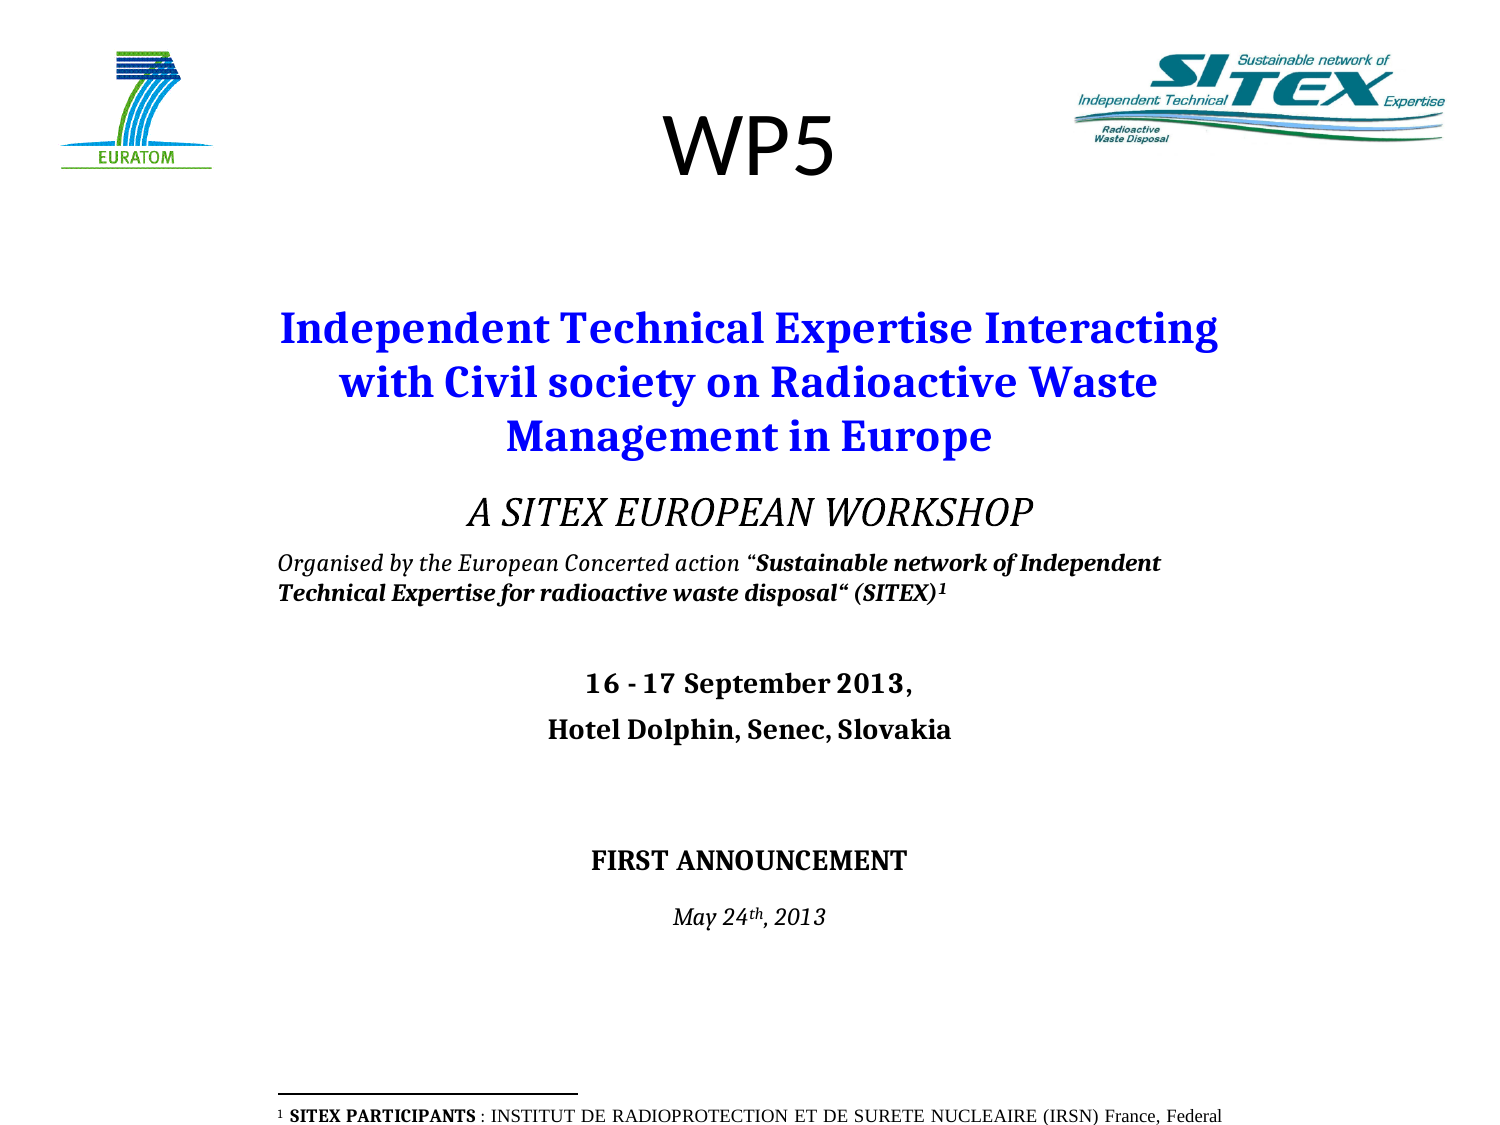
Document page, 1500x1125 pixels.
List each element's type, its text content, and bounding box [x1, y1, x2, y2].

picture [277, 0, 1470, 1125]
title WP5 [75, 45, 272, 233]
title WP5 [1226, 45, 1425, 233]
picture [53, 42, 219, 178]
